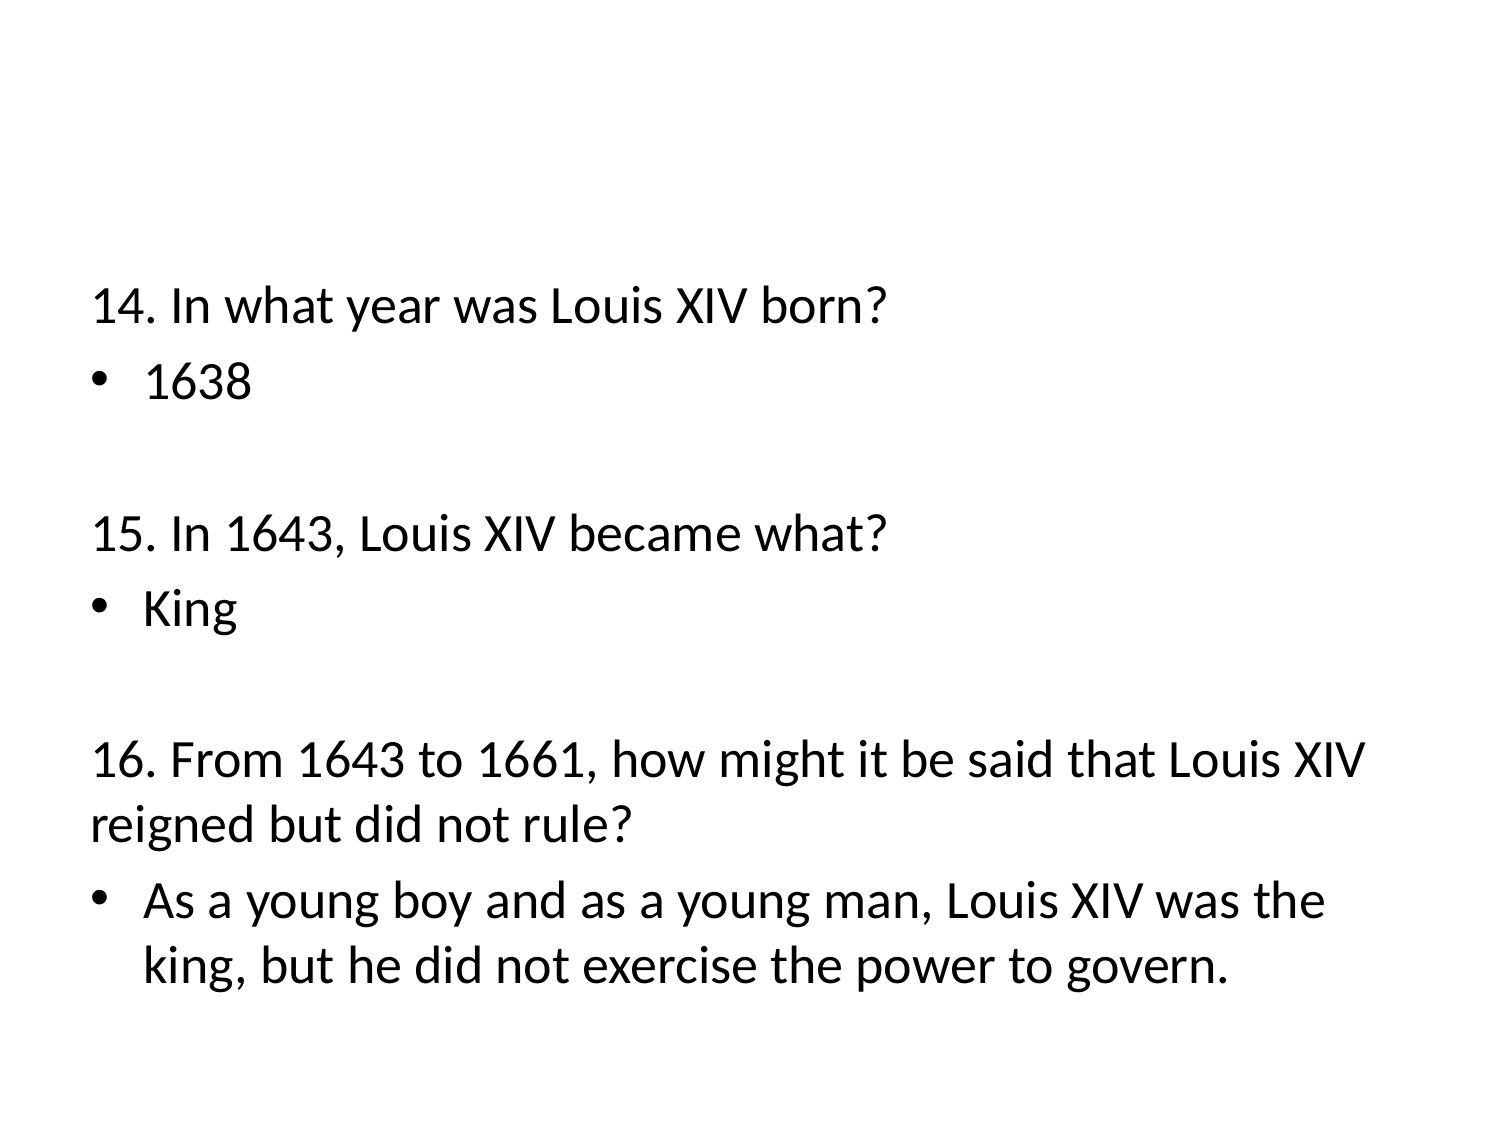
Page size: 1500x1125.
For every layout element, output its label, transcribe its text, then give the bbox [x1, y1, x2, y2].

list 14. In what year was Louis XIV born? 1638 15. In 1643, Louis XIV became what? King 16. From 1643 to 1661, how might it be said that Louis XIV reigned but did not rule? As a young boy and as a young man, Louis XIV was the king, but he did not exercise the power to govern. [75, 262, 1425, 1005]
